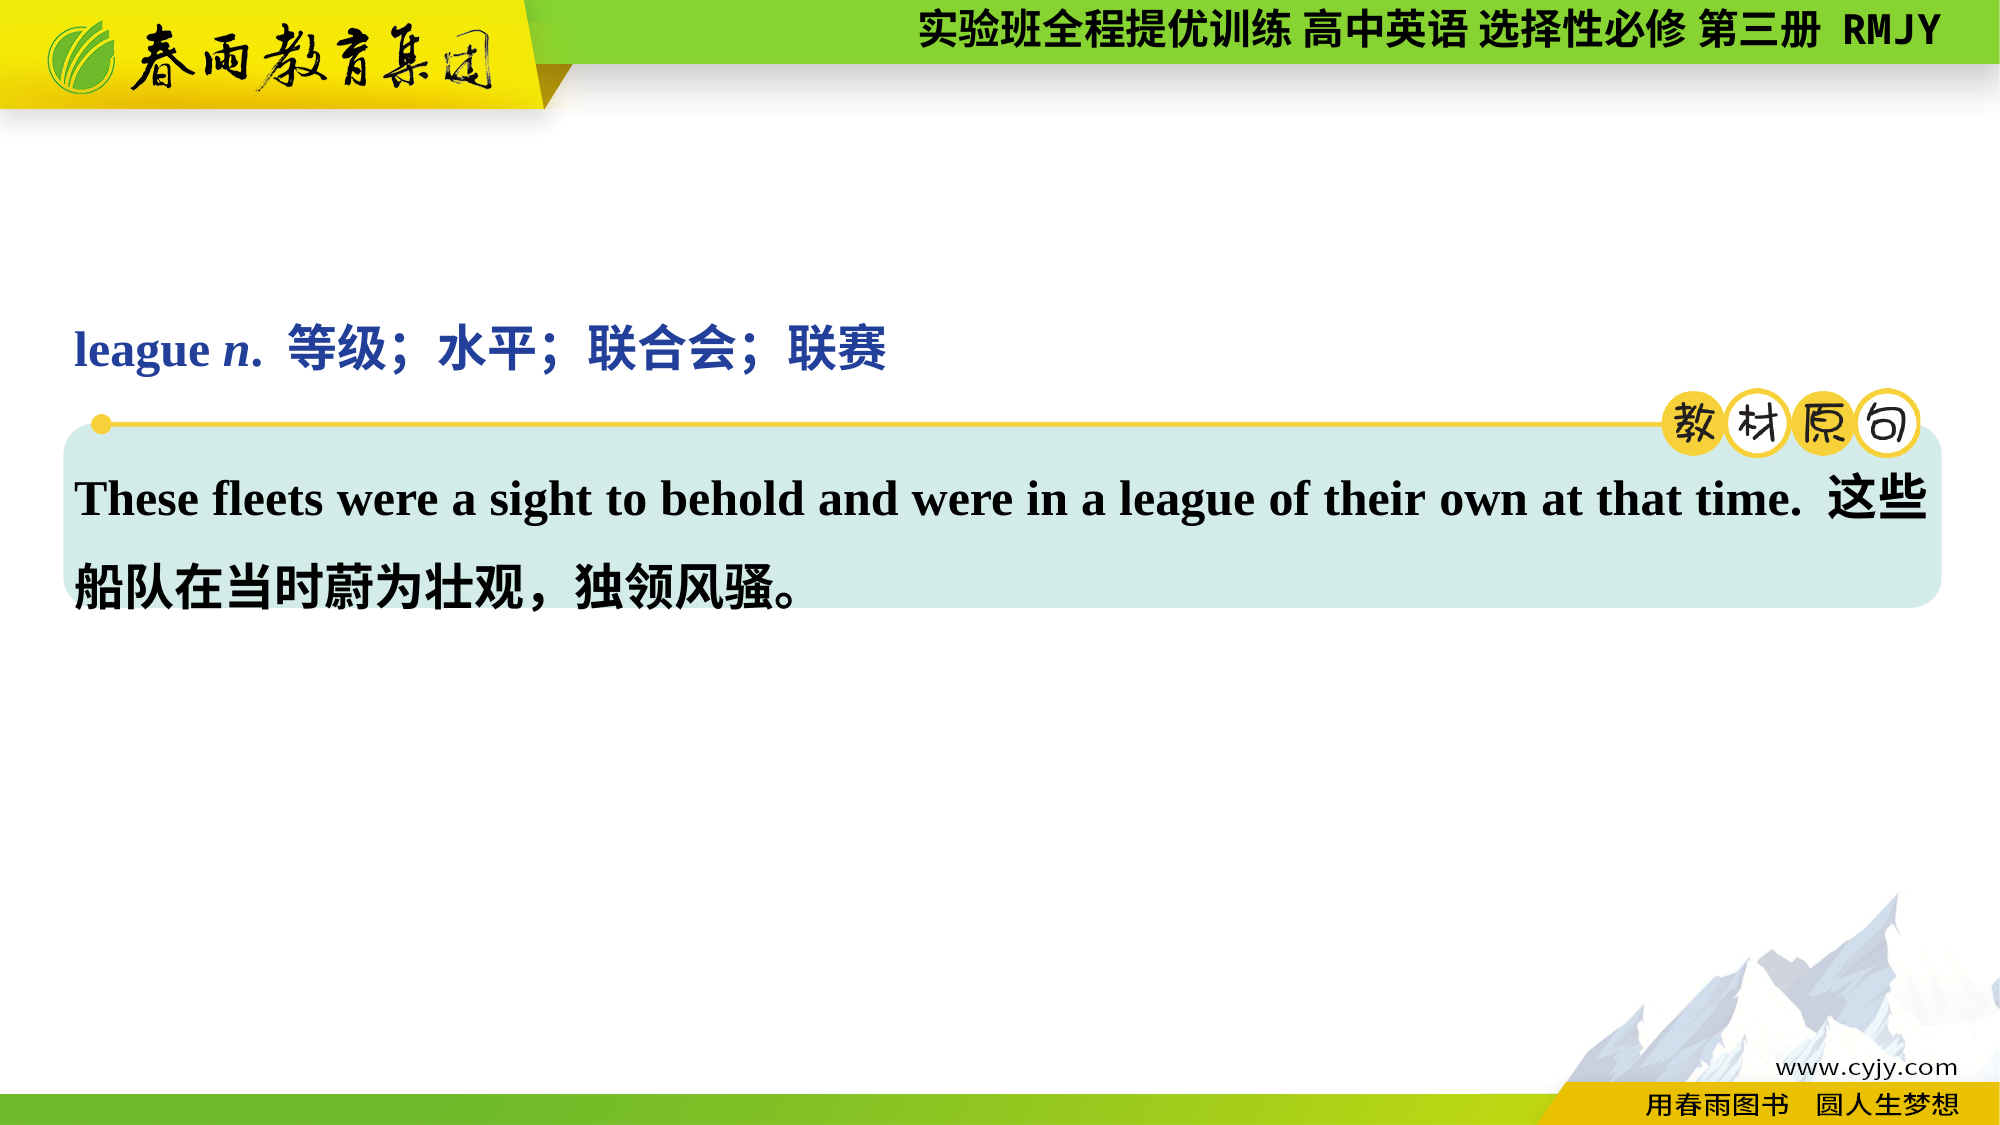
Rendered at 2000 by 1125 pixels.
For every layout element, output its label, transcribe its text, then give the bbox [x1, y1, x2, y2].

picture [0, 0, 2000, 1125]
list league n. 等级；水平；联合会；联赛 [59, 278, 1944, 374]
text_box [90, 388, 1921, 487]
text_box These fleets were a sight to behold and were in a league of their own at that time. 这些船队在当时蔚为壮观，独领风骚。 [59, 427, 1944, 623]
